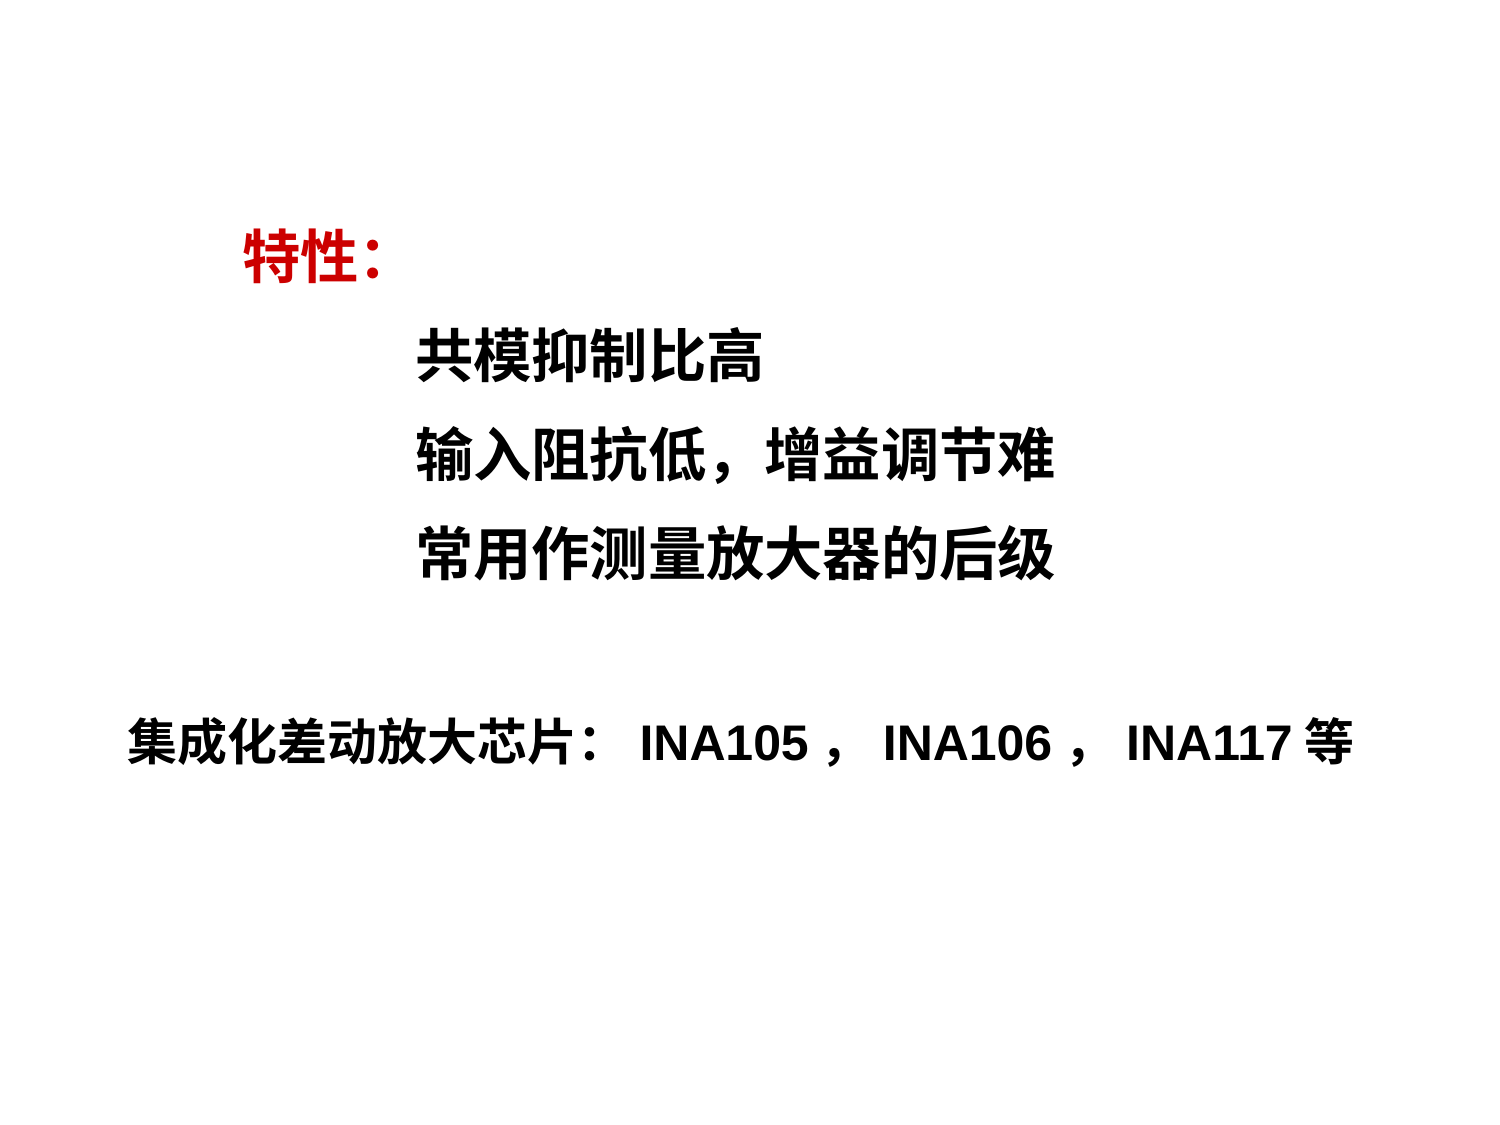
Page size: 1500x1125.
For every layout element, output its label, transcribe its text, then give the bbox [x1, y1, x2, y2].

text_box 特性： 共模抑制比高 输入阻抗低，增益调节难 常用作测量放大器的后级 [242, 219, 1193, 588]
text_box 集成化差动放大芯片：INA105，INA106，INA117等 [112, 703, 1370, 779]
